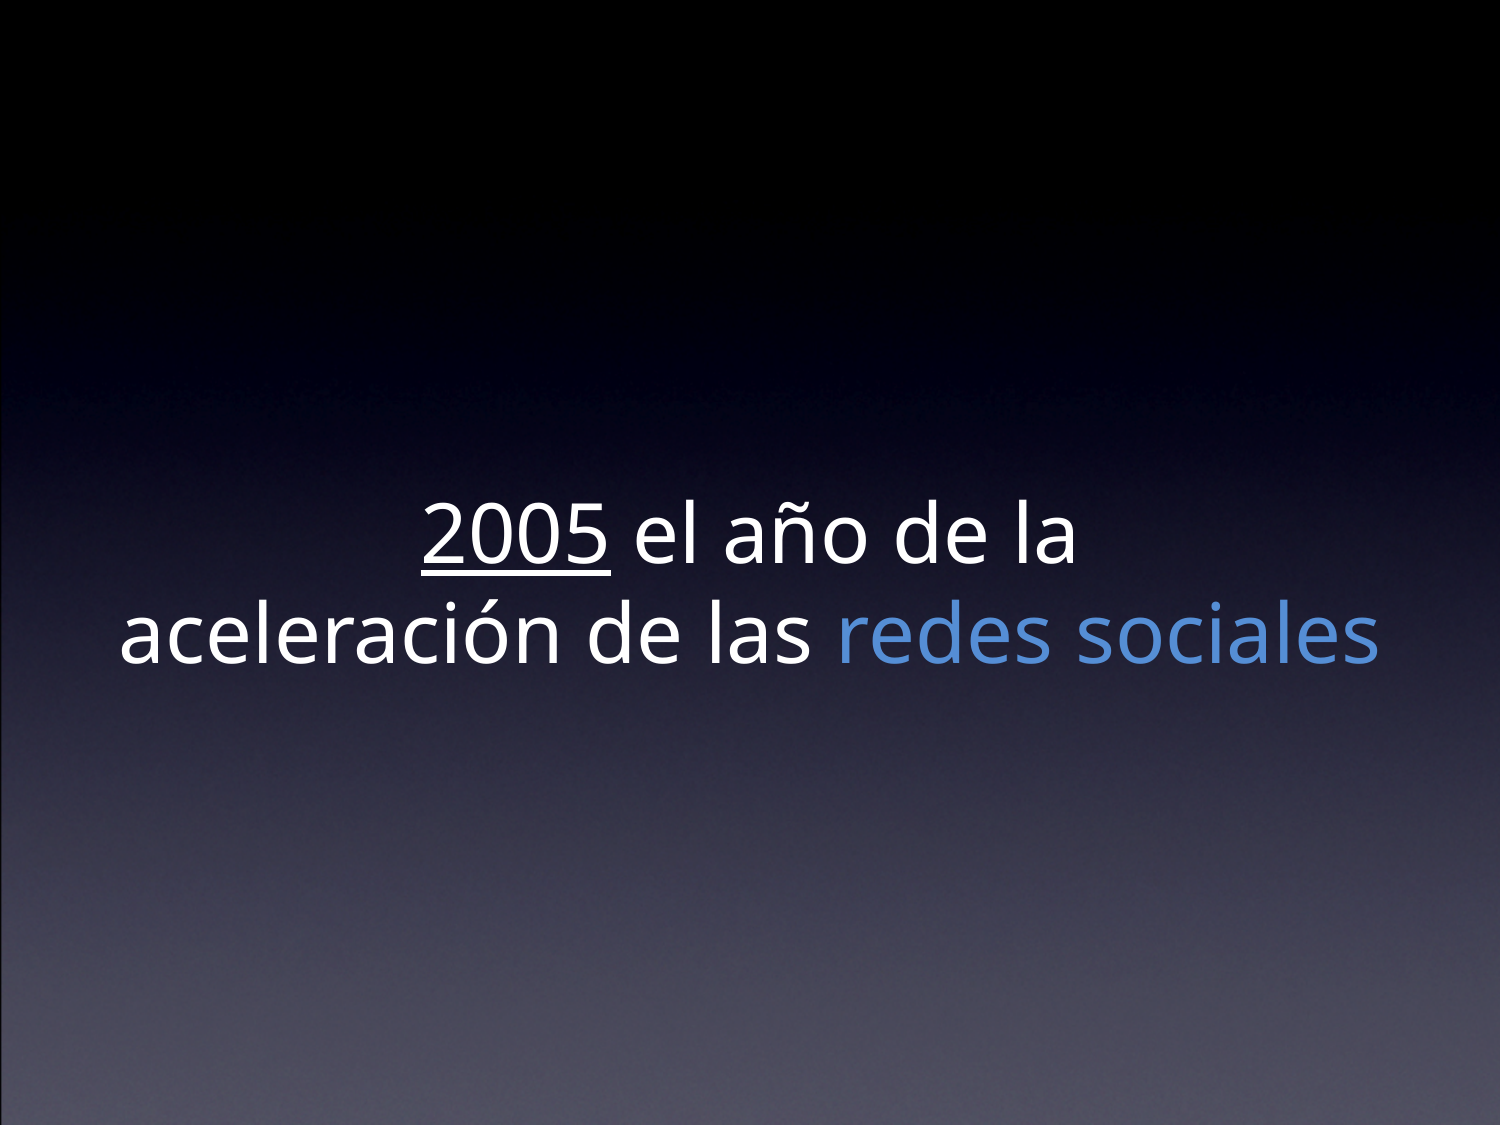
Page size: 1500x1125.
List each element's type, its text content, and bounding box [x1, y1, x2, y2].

text_box 2005 el año de la aceleración de las redes sociales [383, 444, 1118, 716]
picture [0, 0, 1500, 1125]
